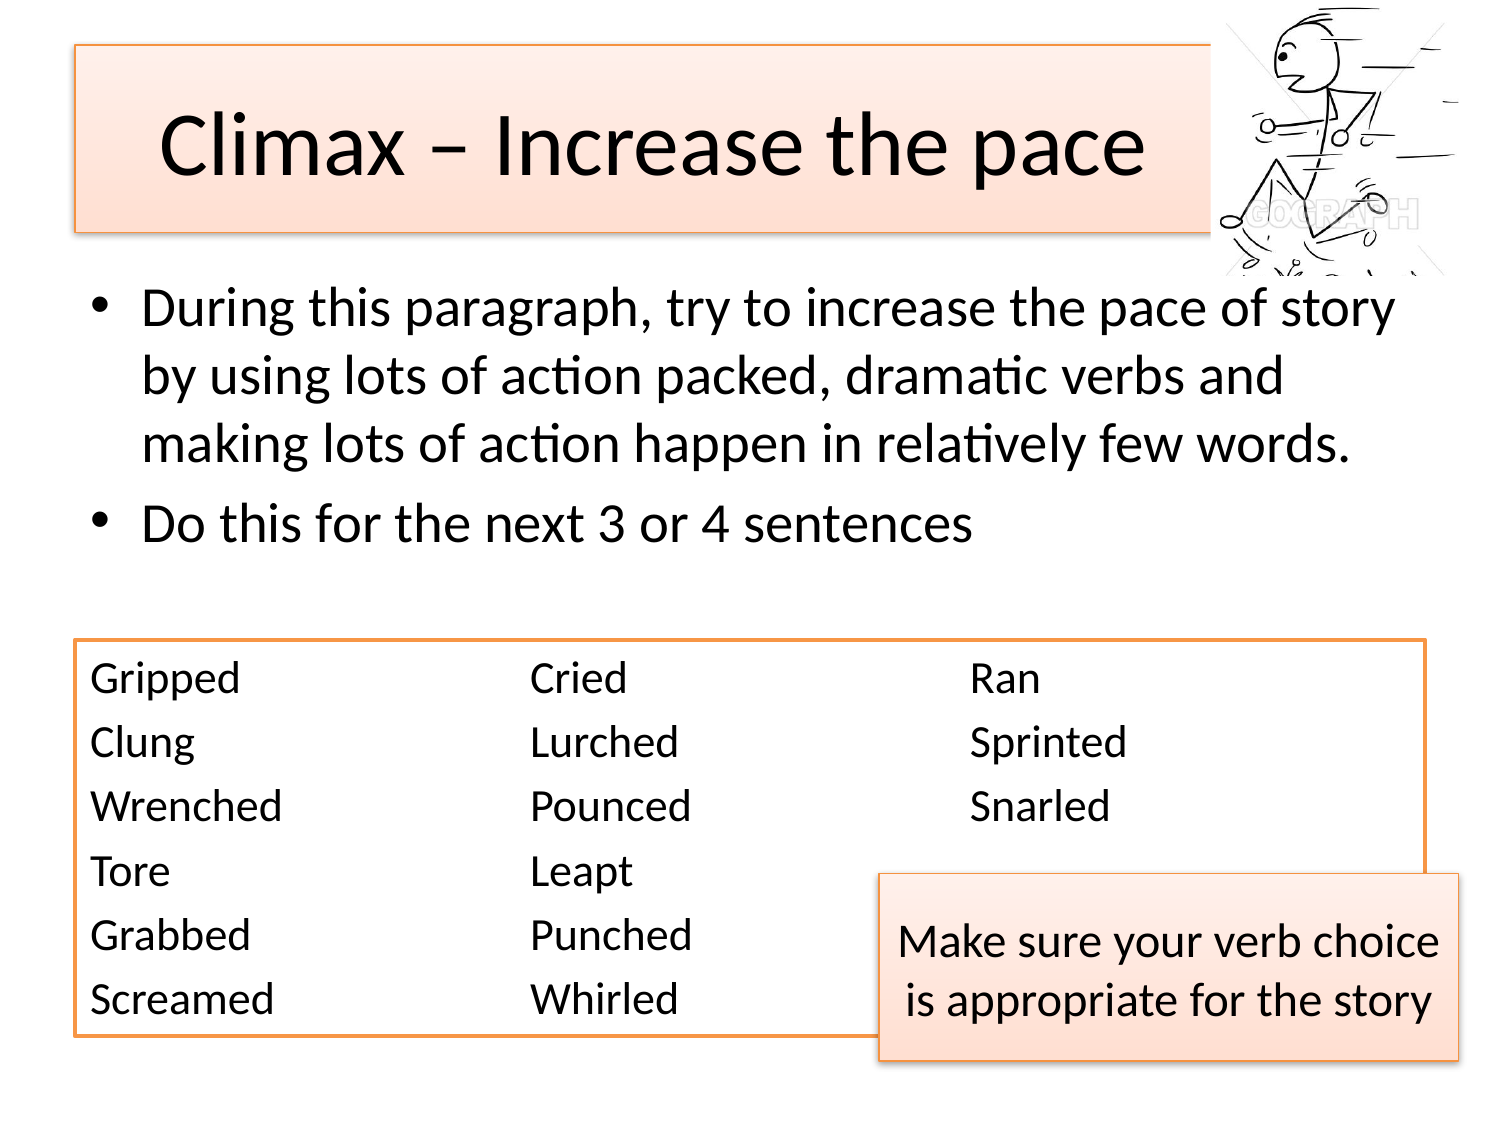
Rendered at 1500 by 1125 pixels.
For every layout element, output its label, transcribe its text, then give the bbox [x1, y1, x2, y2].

title Climax – Increase the pace [74, 44, 1205, 233]
picture [1210, 7, 1459, 276]
text_box Gripped Clung Wrenched Tore Grabbed Screamed Cried Lurched Pounced Leapt Punched Whirled Ran Sprinted Snarled [73, 638, 1427, 1038]
list During this paragraph, try to increase the pace of story by using lots of action packed, dramatic verbs and making lots of action happen in relatively few words. Do this for the next 3 or 4 sentences [75, 262, 1425, 610]
text_box Make sure your verb choice is appropriate for the story [878, 873, 1459, 1062]
